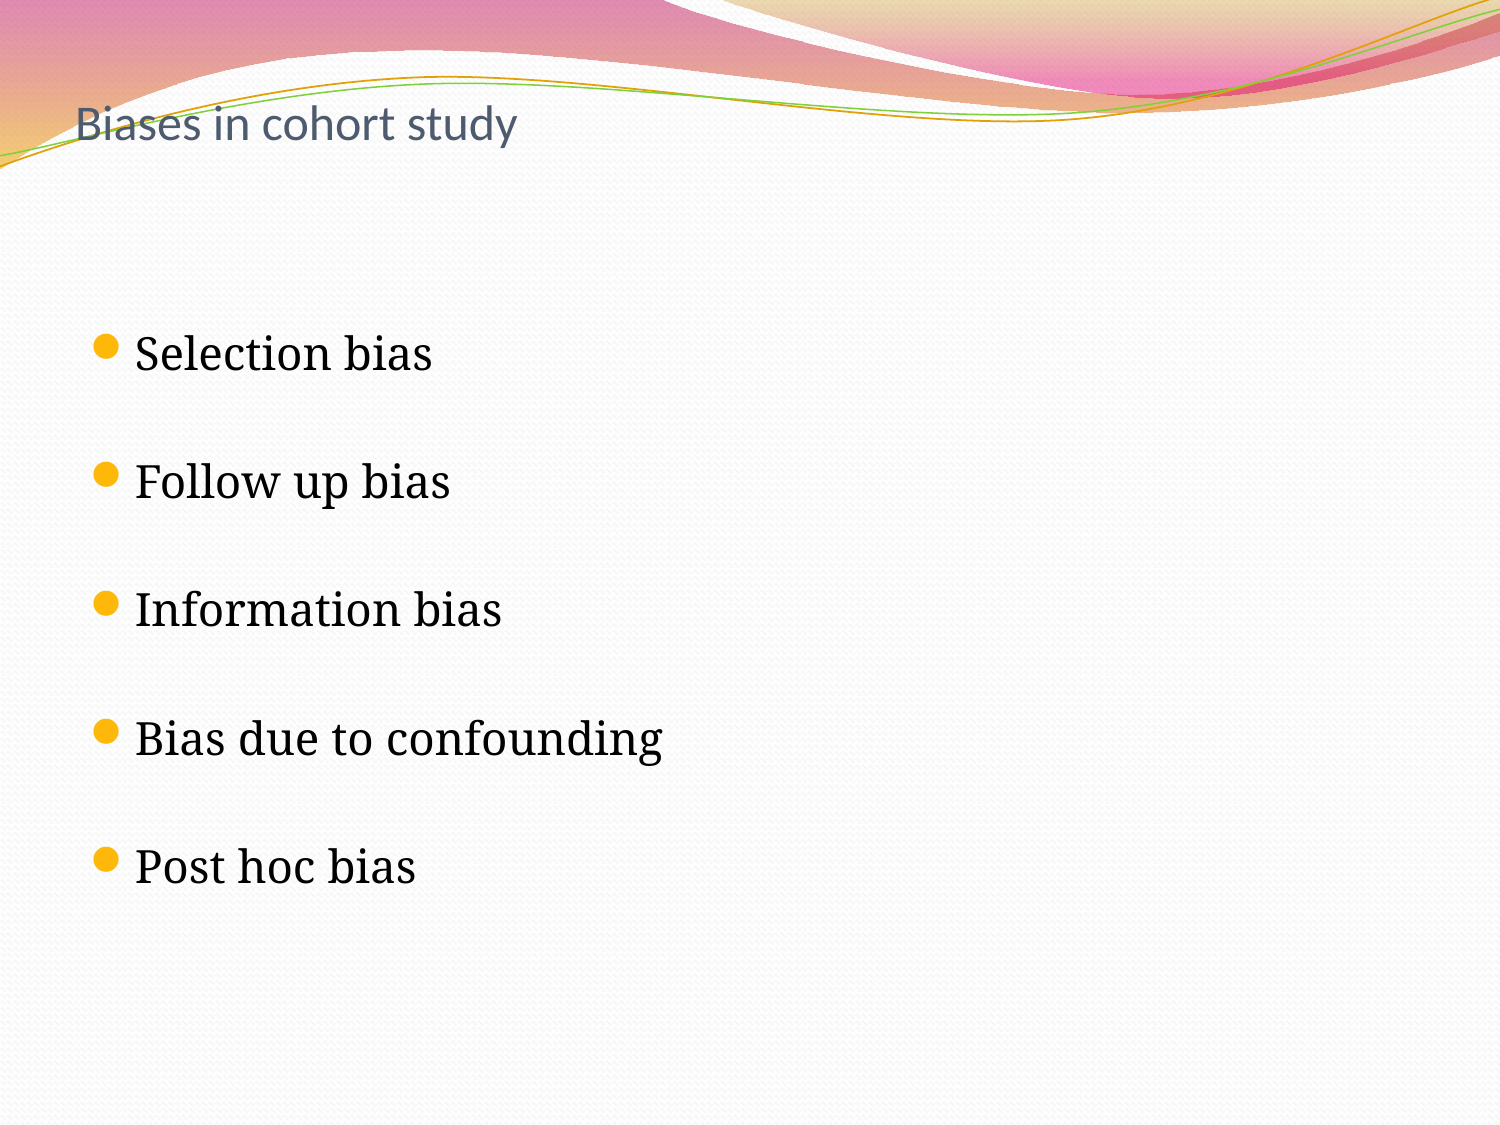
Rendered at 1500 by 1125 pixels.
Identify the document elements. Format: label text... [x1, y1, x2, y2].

list Selection bias Follow up bias Information bias Bias due to confounding Post hoc bias [75, 317, 1425, 1038]
title Biases in cohort study [75, 45, 1425, 150]
